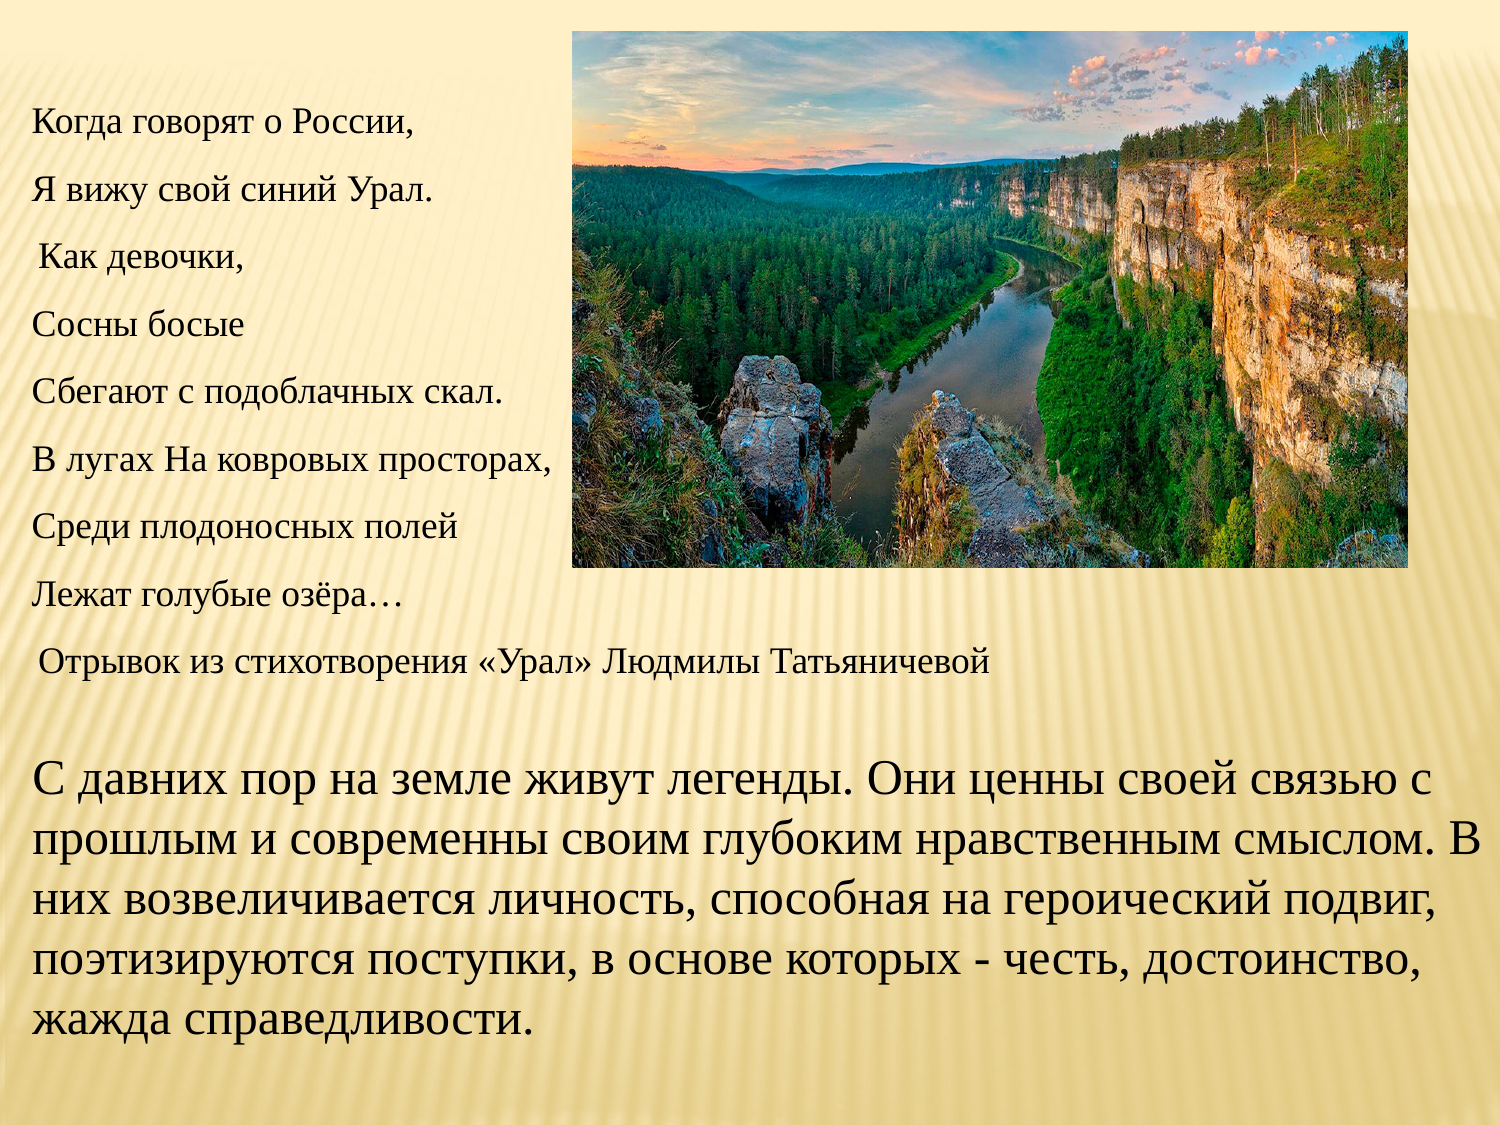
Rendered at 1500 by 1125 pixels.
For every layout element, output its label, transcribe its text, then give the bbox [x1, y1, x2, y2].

text_box Когда говорят о России, Я вижу свой синий Урал. Как девочки, Сосны босые Сбегают с подоблачных скал. В лугах На ковровых просторах, Среди плодоносных полей Лежат голубые озёра… Отрывок из стихотворения «Урал» Людмилы Татьяничевой [16, 66, 1452, 689]
picture [572, 31, 1409, 568]
text_box С давних пор на земле живут легенды. Они ценны своей связью с прошлым и современны своим глубоким нравственным смыслом. В них возвеличивается личность, способная на героический подвиг, поэтизируются поступки, в основе которых - честь, достоинство, жажда справедливости. [17, 737, 1500, 1052]
